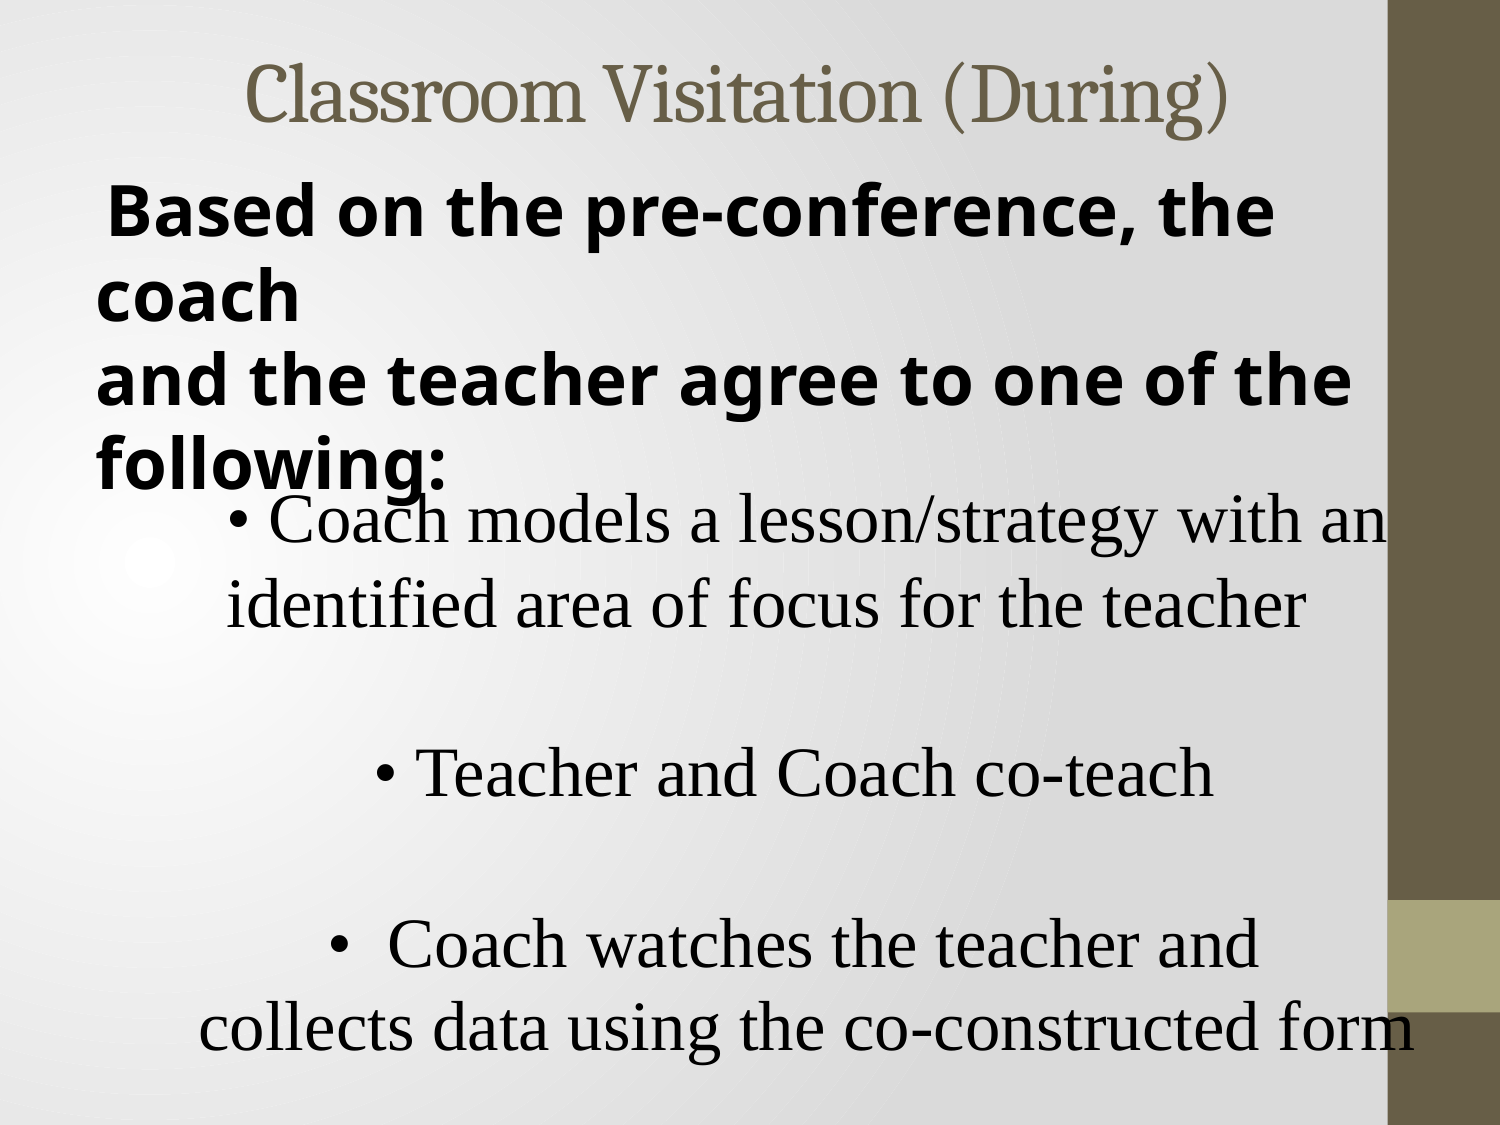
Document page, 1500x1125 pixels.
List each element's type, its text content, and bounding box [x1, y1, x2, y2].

text_box Classroom Visitation (During) [245, 43, 1235, 166]
text_box collects data using the co-constructed form [198, 983, 1418, 1125]
text_box • Teacher and Coach co-teach [373, 729, 1217, 892]
text_box • Coach watches the teacher and [327, 899, 1263, 983]
text_box • Coach models a lesson/strategy with an identified area of focus for the teacher [226, 470, 1390, 727]
text_box Based on the pre-conference, the coach and the teacher agree to one of the following: [95, 166, 1494, 505]
